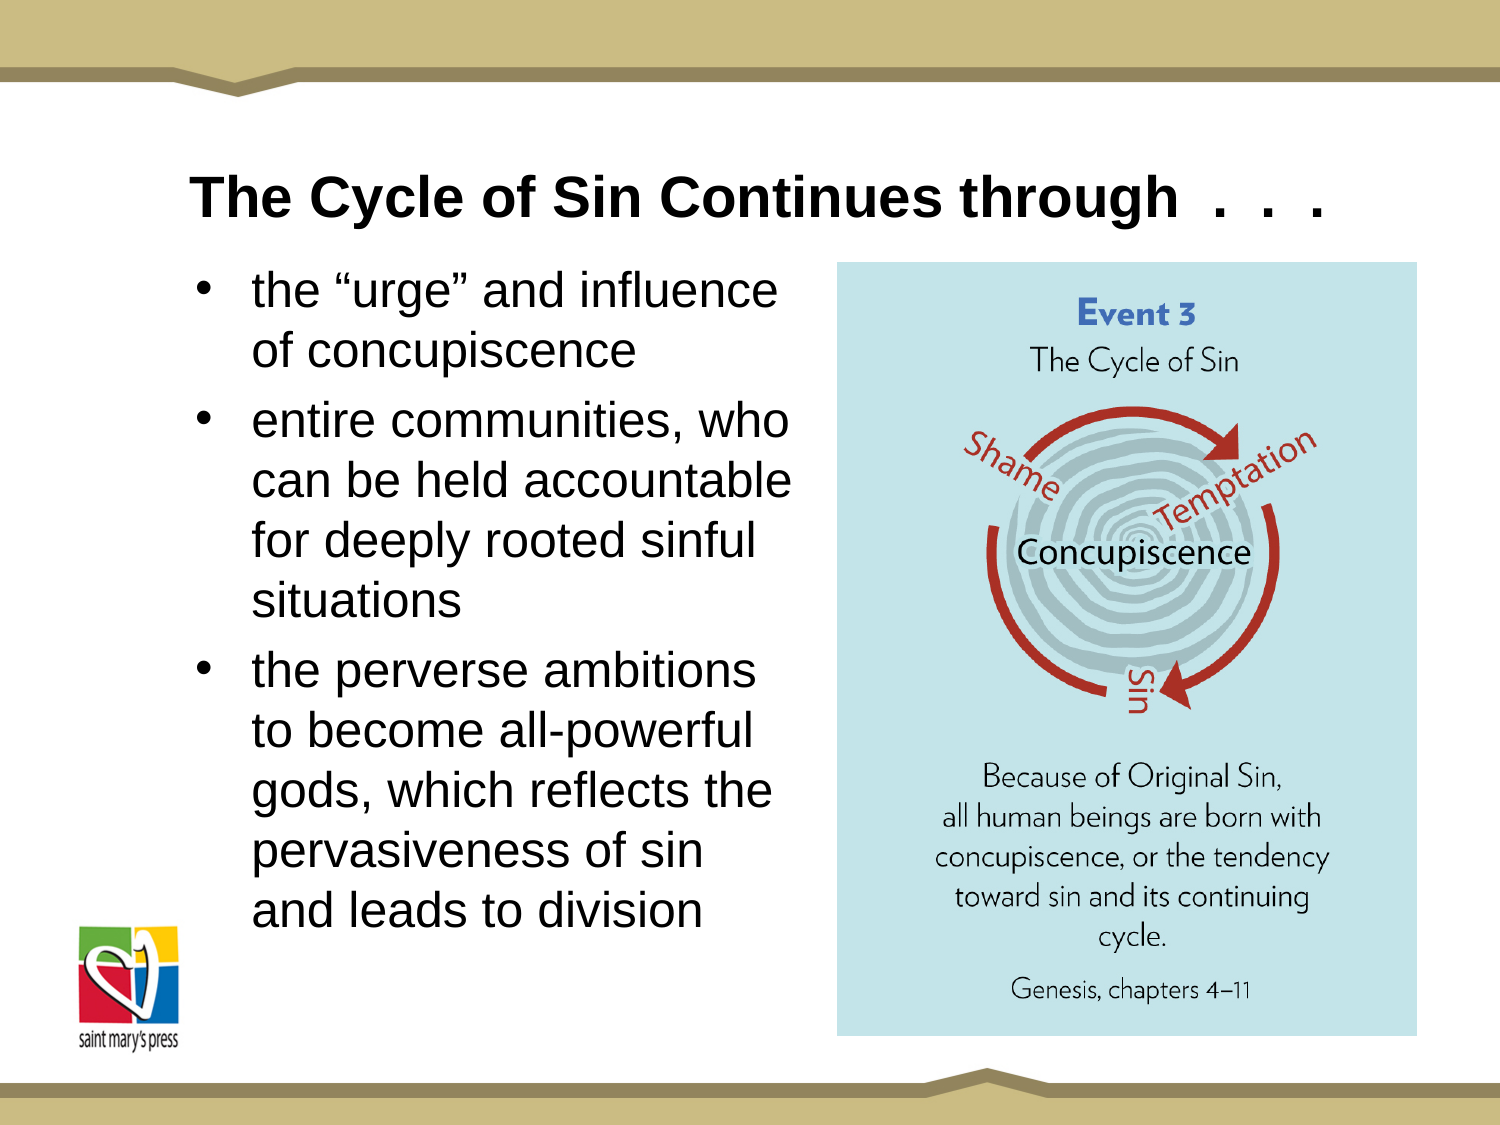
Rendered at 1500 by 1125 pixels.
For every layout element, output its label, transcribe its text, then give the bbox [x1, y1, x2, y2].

picture [0, 0, 1500, 1125]
list the “urge” and influence of concupiscence entire communities, who can be held accountable for deeply rooted sinful situations the perverse ambitions to become all-powerful gods, which reflects the pervasiveness of sin and leads to division [180, 249, 1331, 968]
title The Cycle of Sin Continues through . . . [174, 149, 1500, 238]
